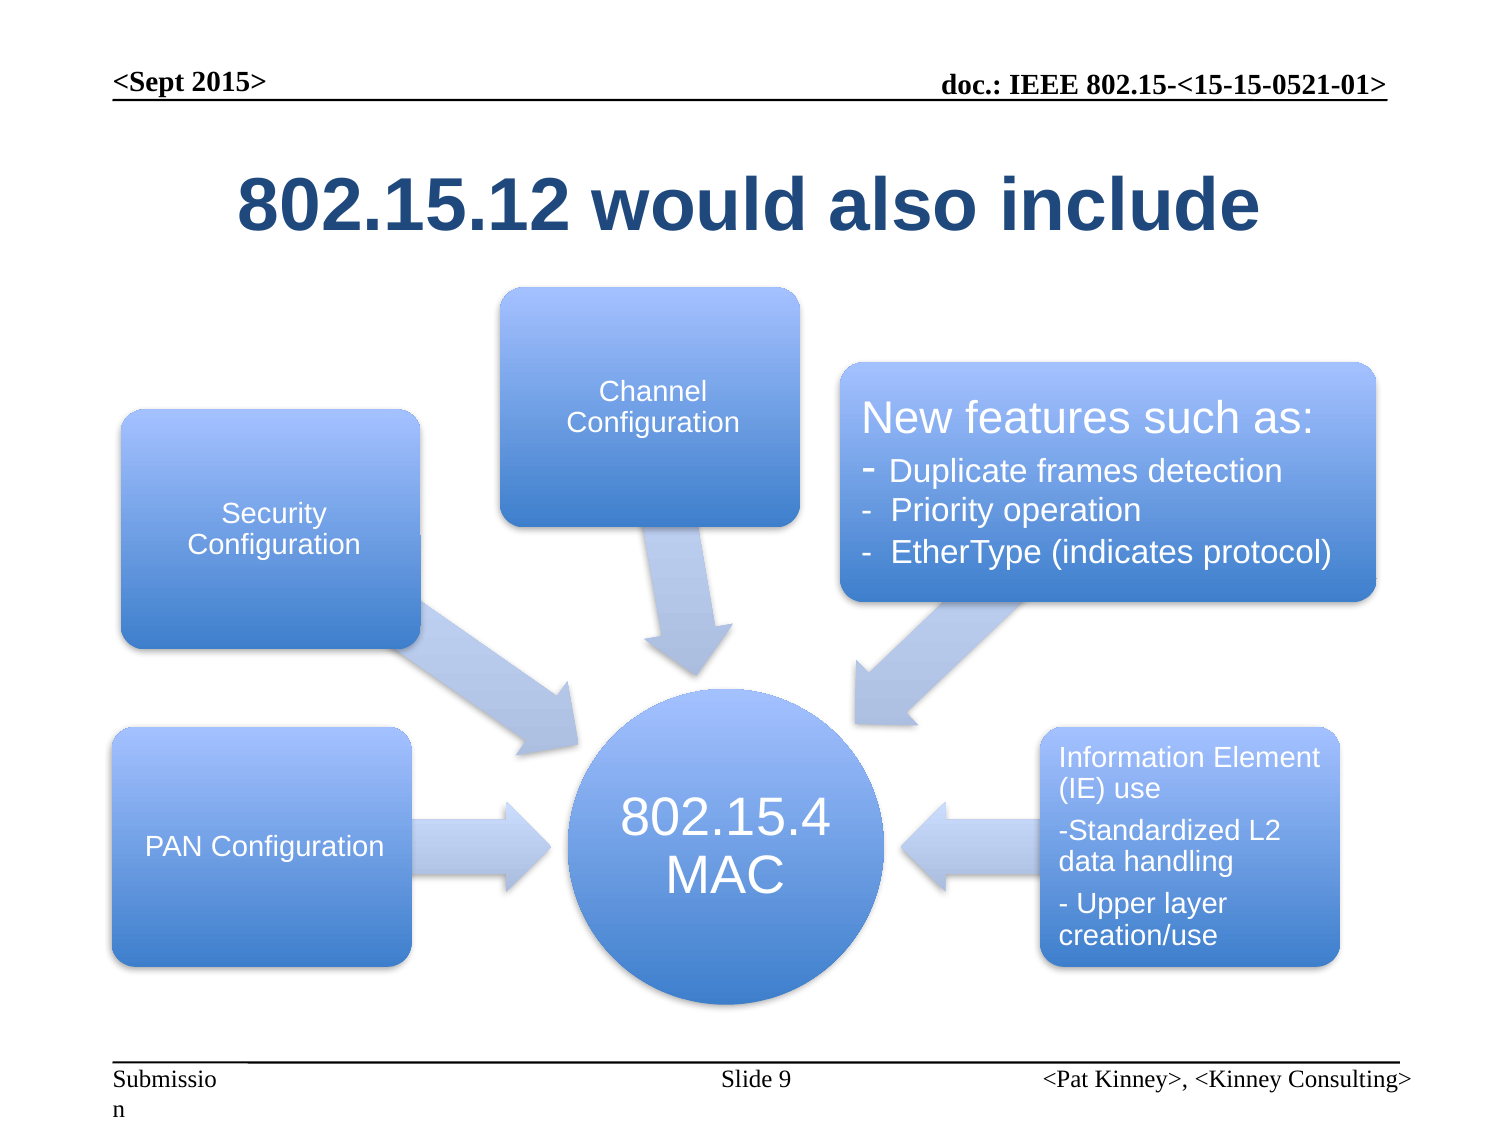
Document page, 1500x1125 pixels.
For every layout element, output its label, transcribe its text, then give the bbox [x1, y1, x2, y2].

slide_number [112, 62, 375, 98]
footer <Pat Kinney>, <Kinney Consulting> [900, 1062, 1413, 1093]
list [74, 262, 1377, 1006]
slide_number Slide 9 [712, 1062, 800, 1093]
title 802.15.12 would also include [112, 112, 1388, 288]
